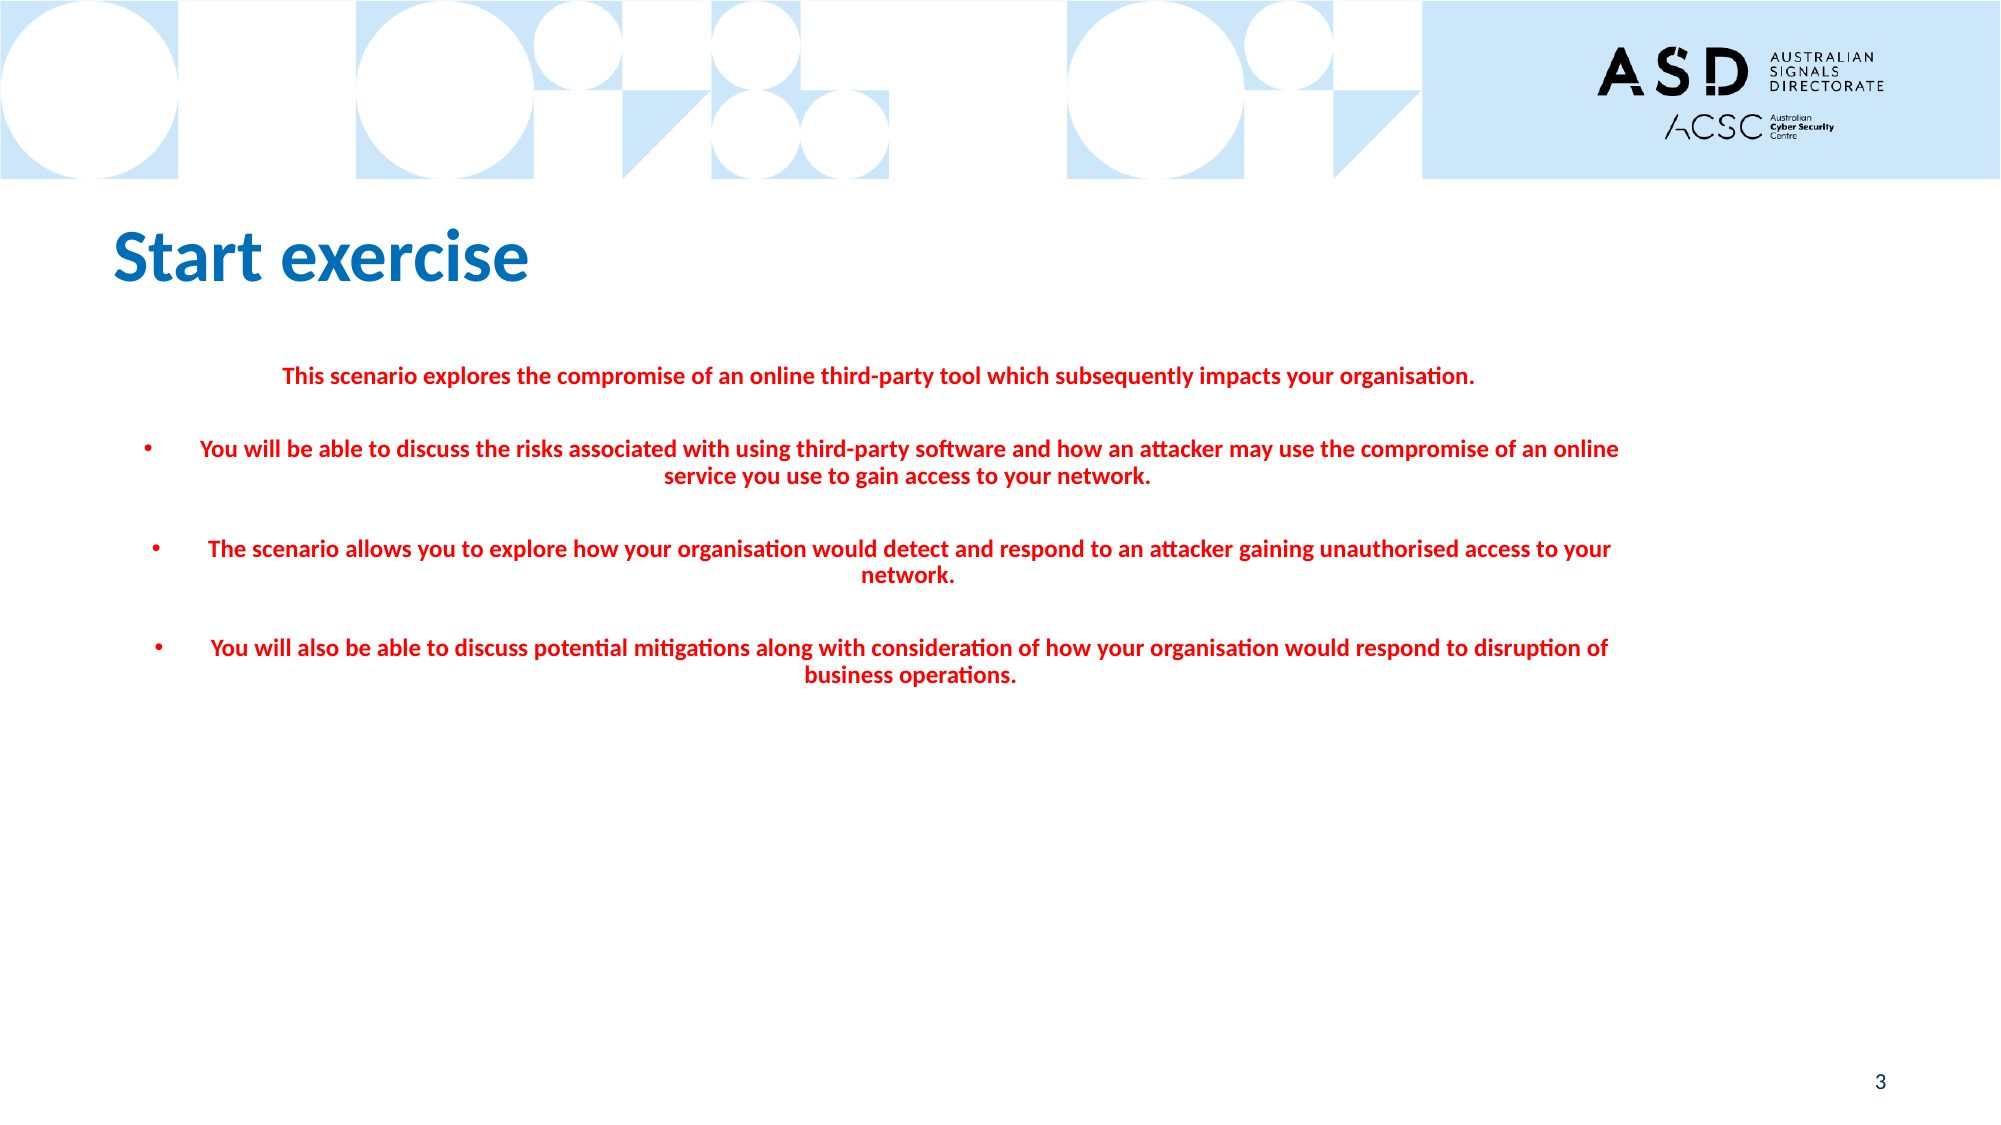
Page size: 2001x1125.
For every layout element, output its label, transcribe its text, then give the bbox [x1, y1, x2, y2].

picture [0, 0, 2001, 179]
title Start exercise [98, 176, 1373, 338]
list This scenario explores the compromise of an online third-party tool which subsequently impacts your organisation. You will be able to discuss the risks associated with using third-party software and how an attacker may use the compromise of an online service you use to gain access to your network. The scenario allows you to explore how your organisation would detect and respond to an attacker gaining unauthorised access to your network. You will also be able to discuss potential mitigations along with consideration of how your organisation would respond to disruption of business operations. [98, 355, 1668, 1012]
slide_number 3 [1799, 1050, 1902, 1111]
